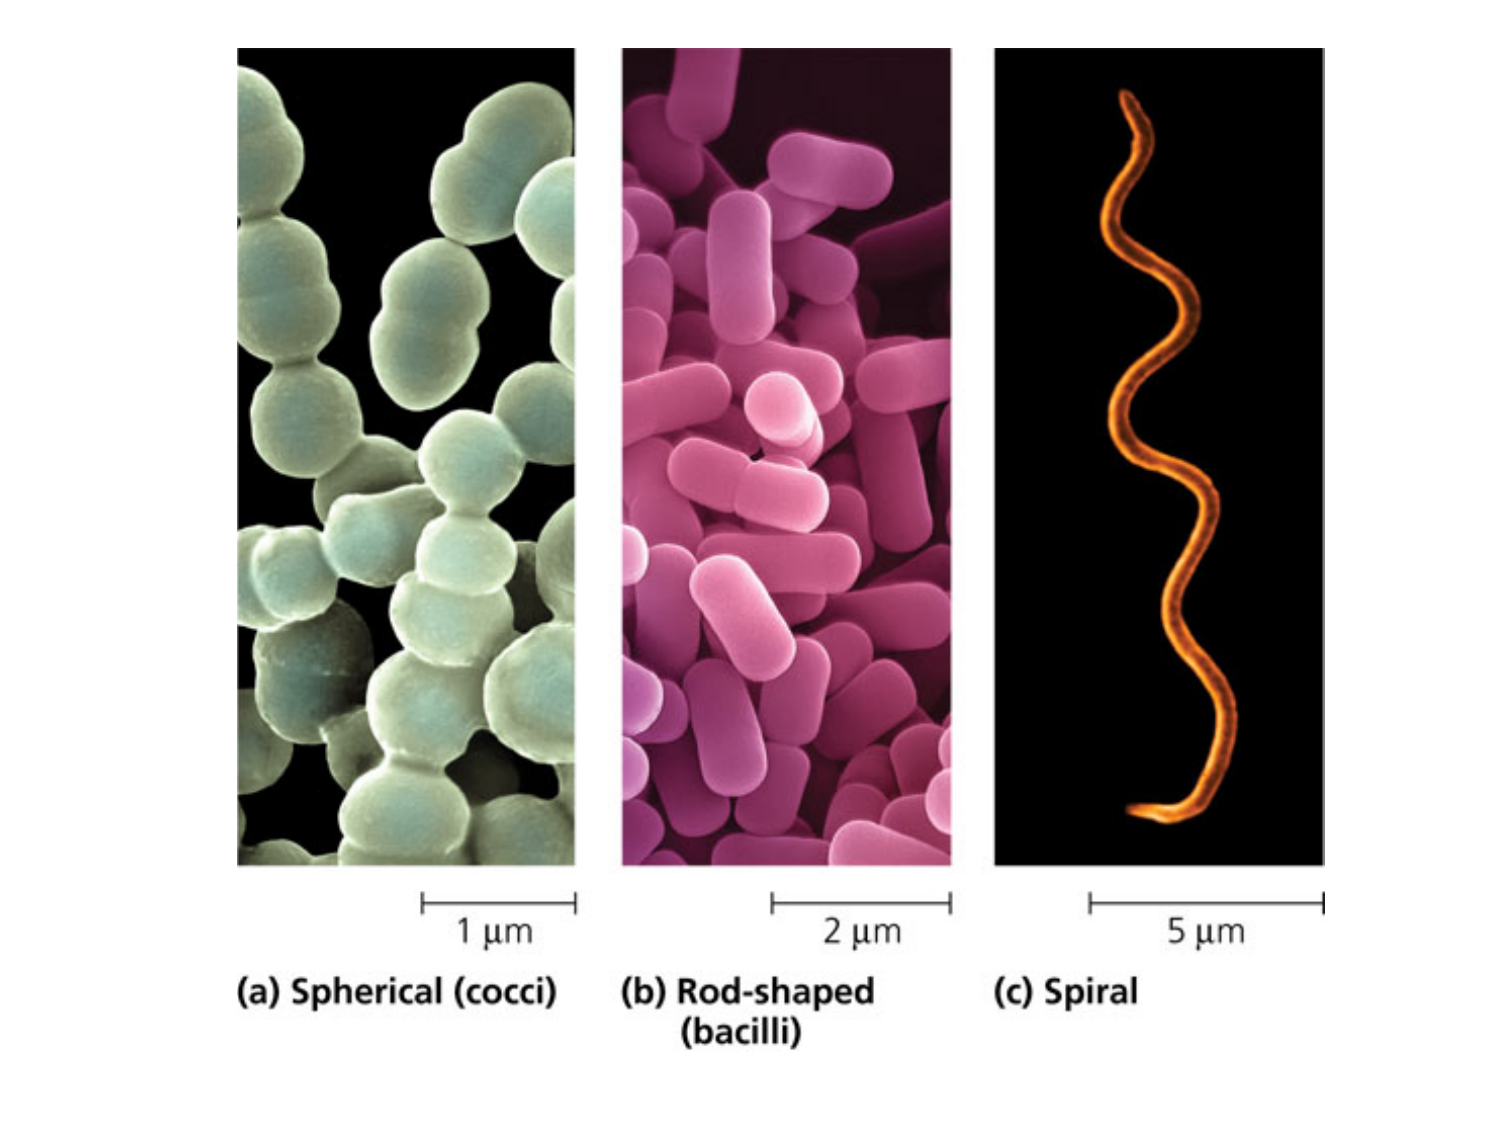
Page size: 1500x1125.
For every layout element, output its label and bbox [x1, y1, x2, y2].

list [237, 48, 1326, 1052]
